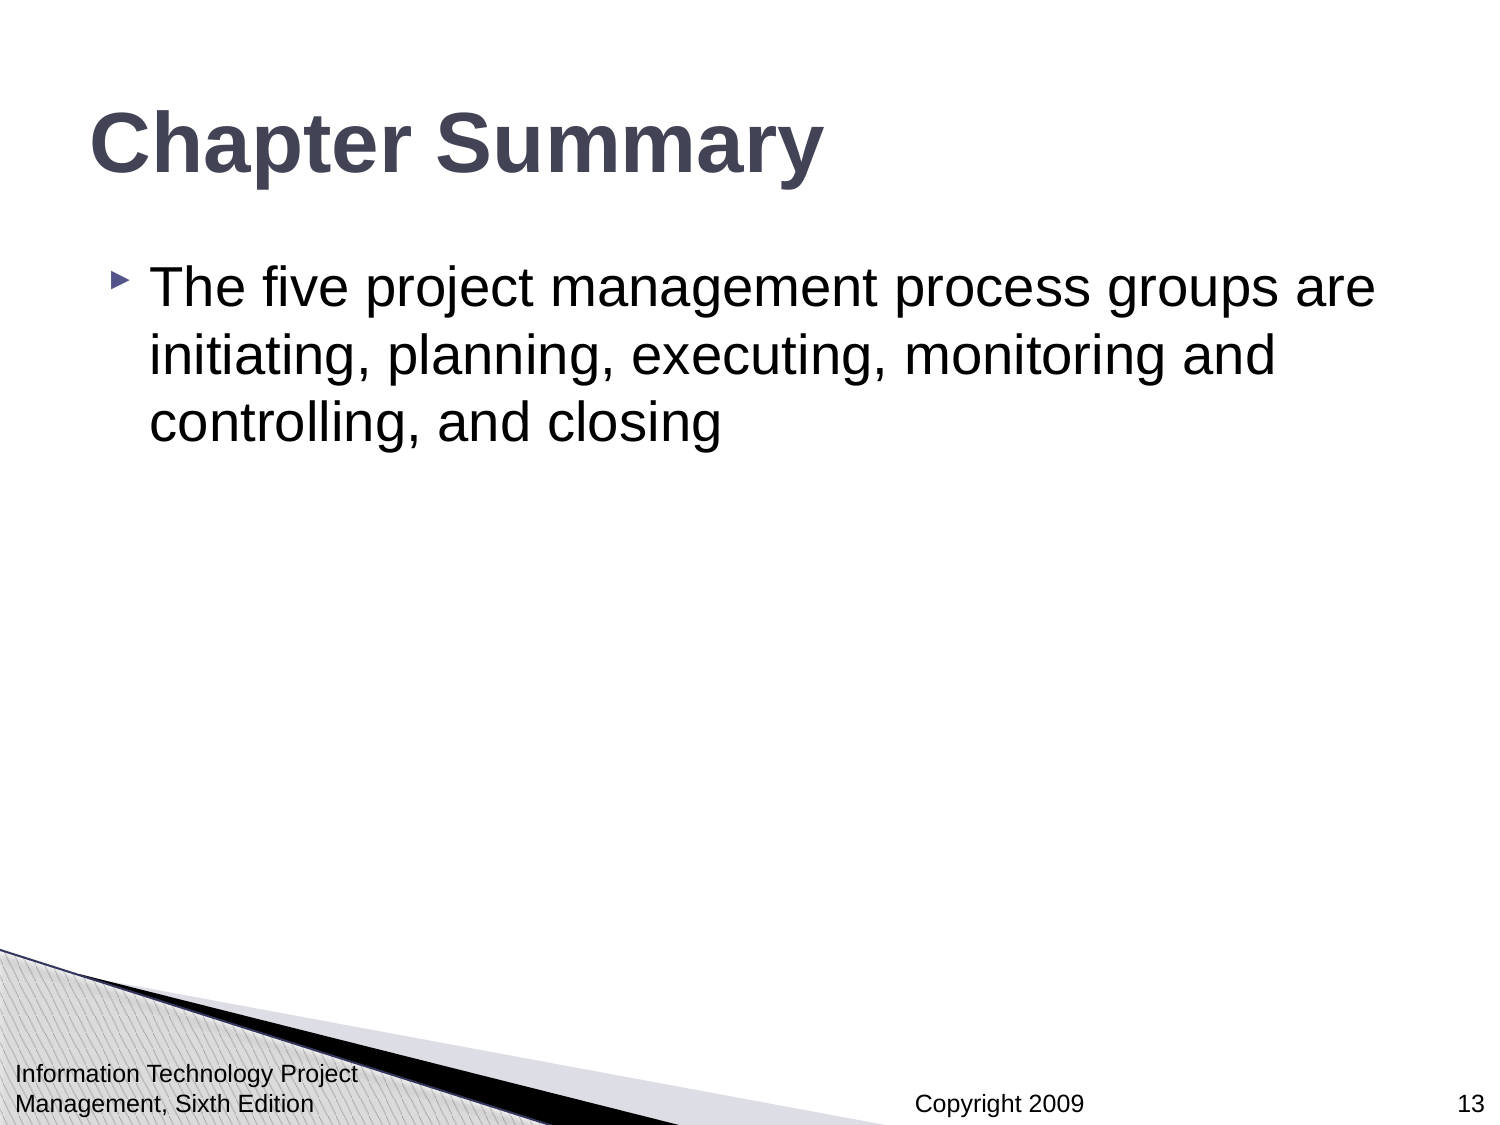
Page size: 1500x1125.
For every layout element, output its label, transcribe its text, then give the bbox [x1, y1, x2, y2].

slide_number 13 [1408, 1065, 1500, 1125]
footer Information Technology Project Management, Sixth Edition [0, 1065, 425, 1125]
title Chapter Summary [75, 45, 1425, 233]
list The five project management process groups are initiating, planning, executing, monitoring and controlling, and closing [74, 242, 1426, 986]
